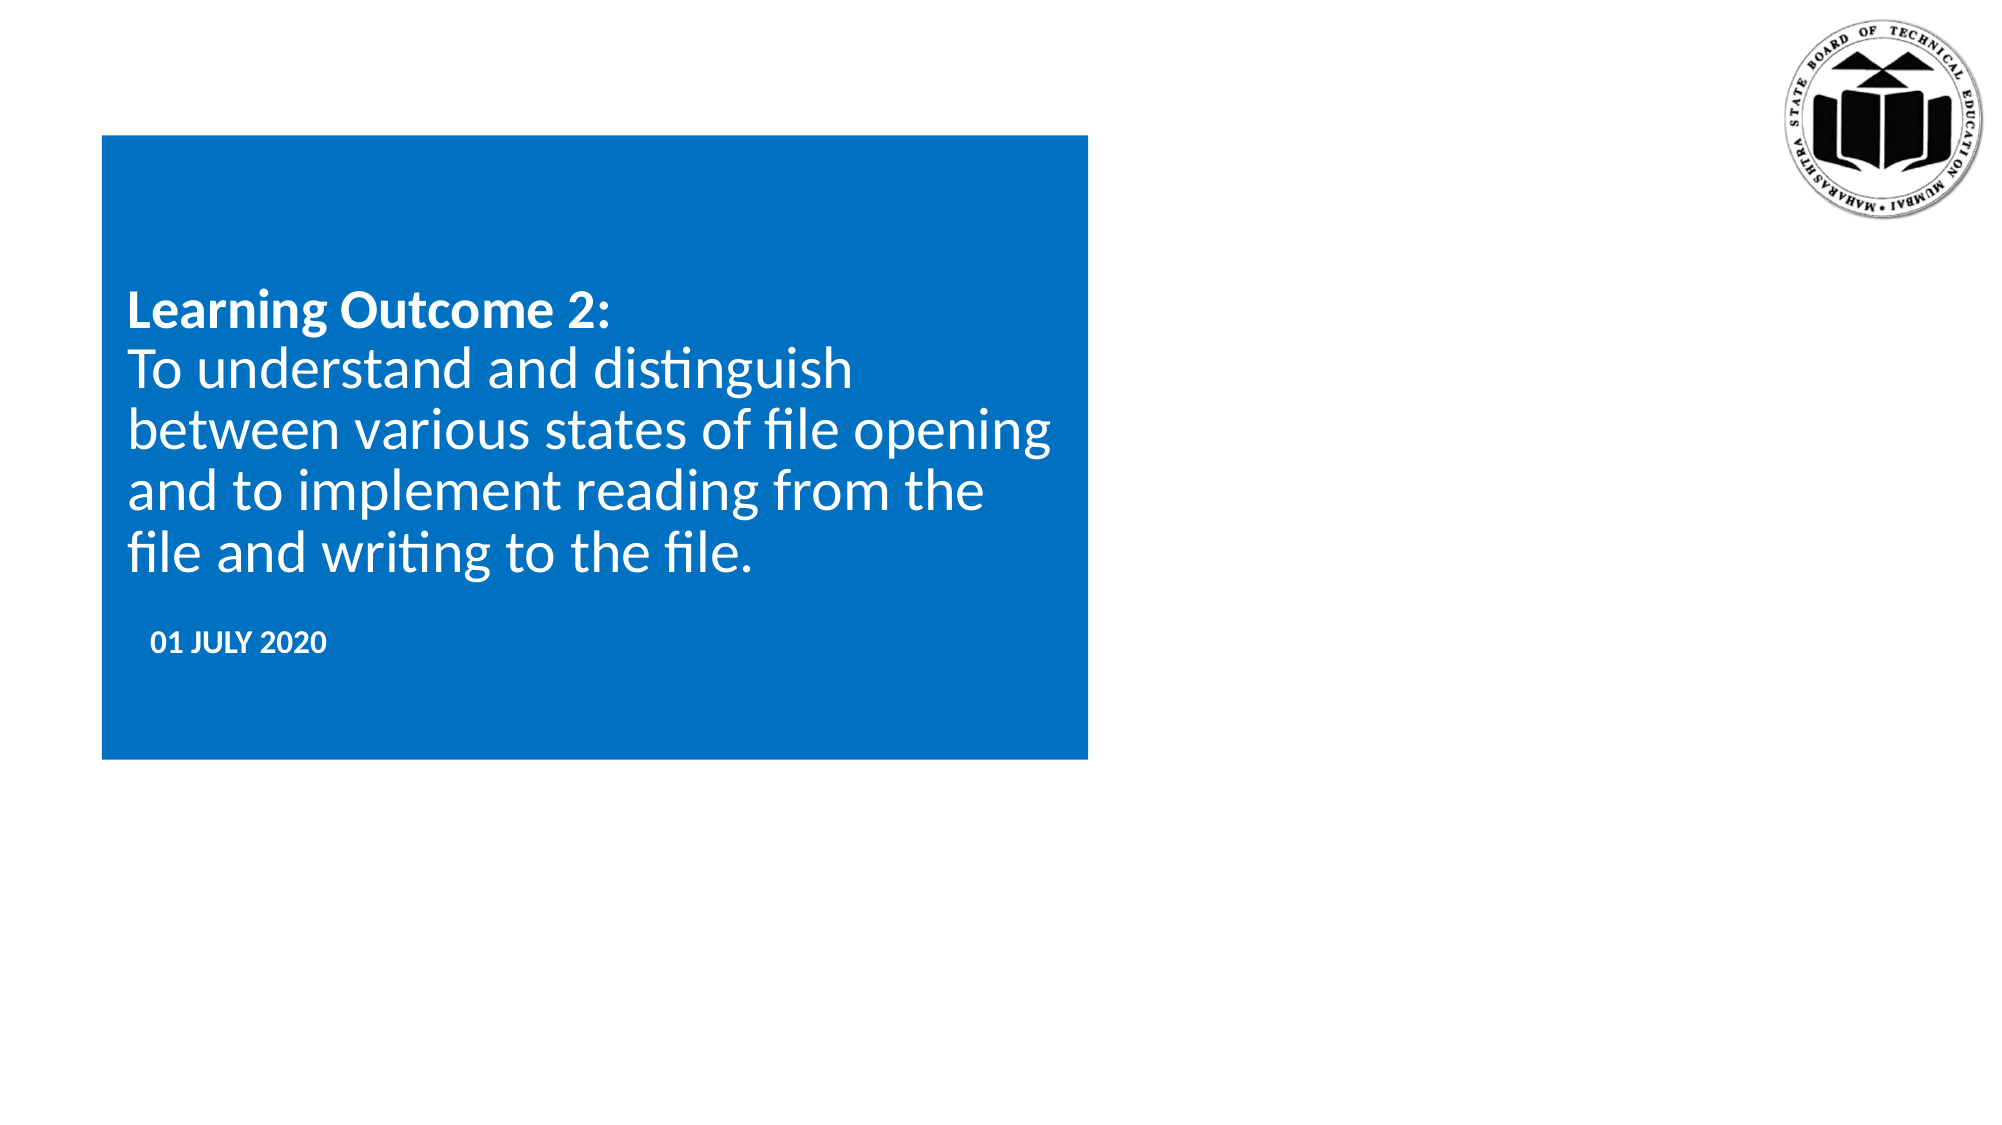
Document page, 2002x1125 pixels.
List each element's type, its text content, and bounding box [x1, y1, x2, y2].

picture [1764, 0, 2001, 237]
title Learning Outcome 2: To understand and distinguish between various states of file opening and to implement reading from the file and writing to the file. [127, 282, 1054, 443]
subtitle 01 JULY 2020 [150, 620, 1040, 846]
